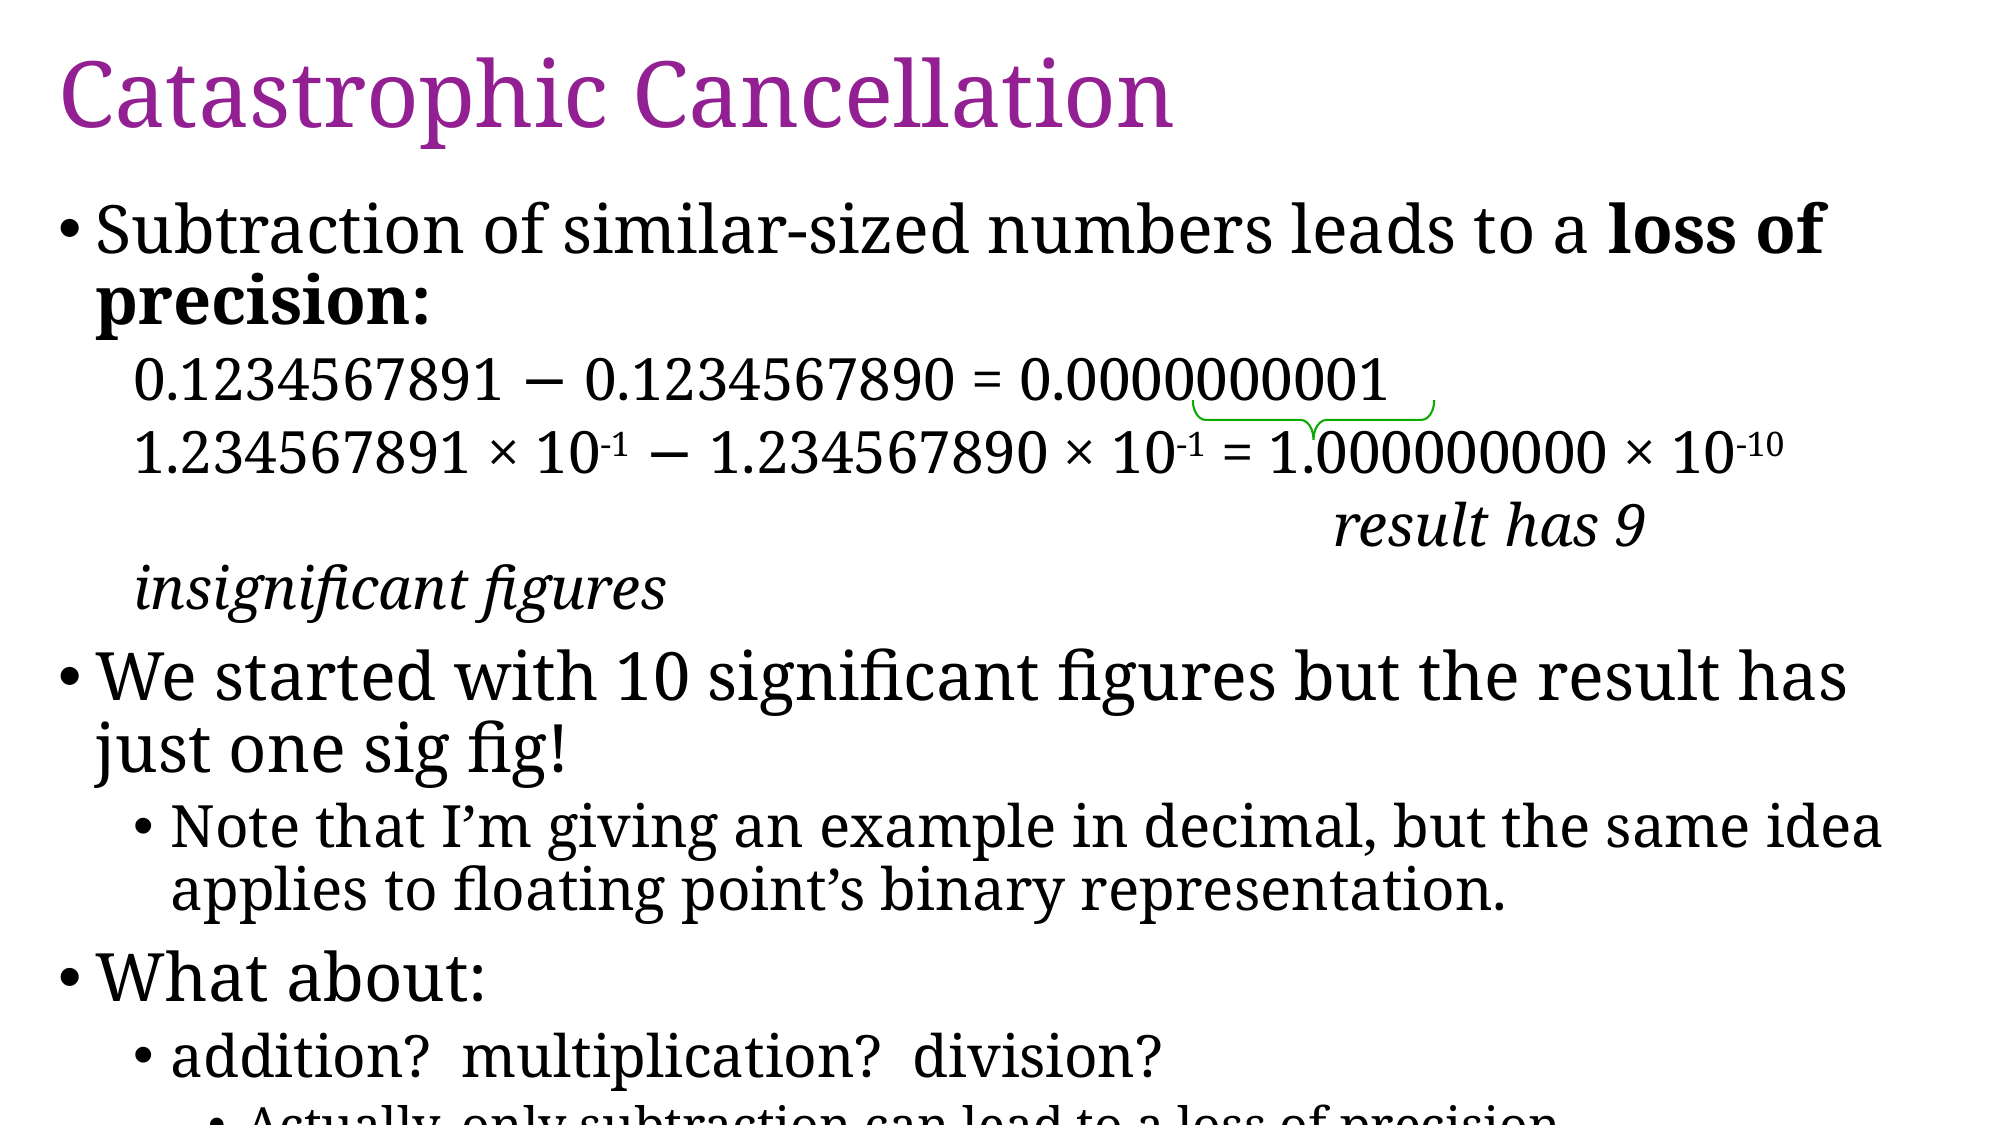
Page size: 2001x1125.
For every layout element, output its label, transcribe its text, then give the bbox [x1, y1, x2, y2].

title Catastrophic Cancellation [43, 25, 1953, 171]
list Subtraction of similar-sized numbers leads to a loss of precision: 0.1234567891 − 0.1234567890 = 0.0000000001 1.234567891 × 10-1 − 1.234567890 × 10-1 = 1.000000000 × 10-10 result has 9 insignificant figures We started with 10 significant figures but the result has just one sig fig! Note that I’m giving an example in decimal, but the same idea applies to floating point’s binary representation. What about: addition? multiplication? division? Actually, only subtraction can lead to a loss of precision. Integers? Integers may overflow, precision is not really defined for integers. [43, 188, 1953, 1106]
text_box [1192, 400, 1435, 440]
